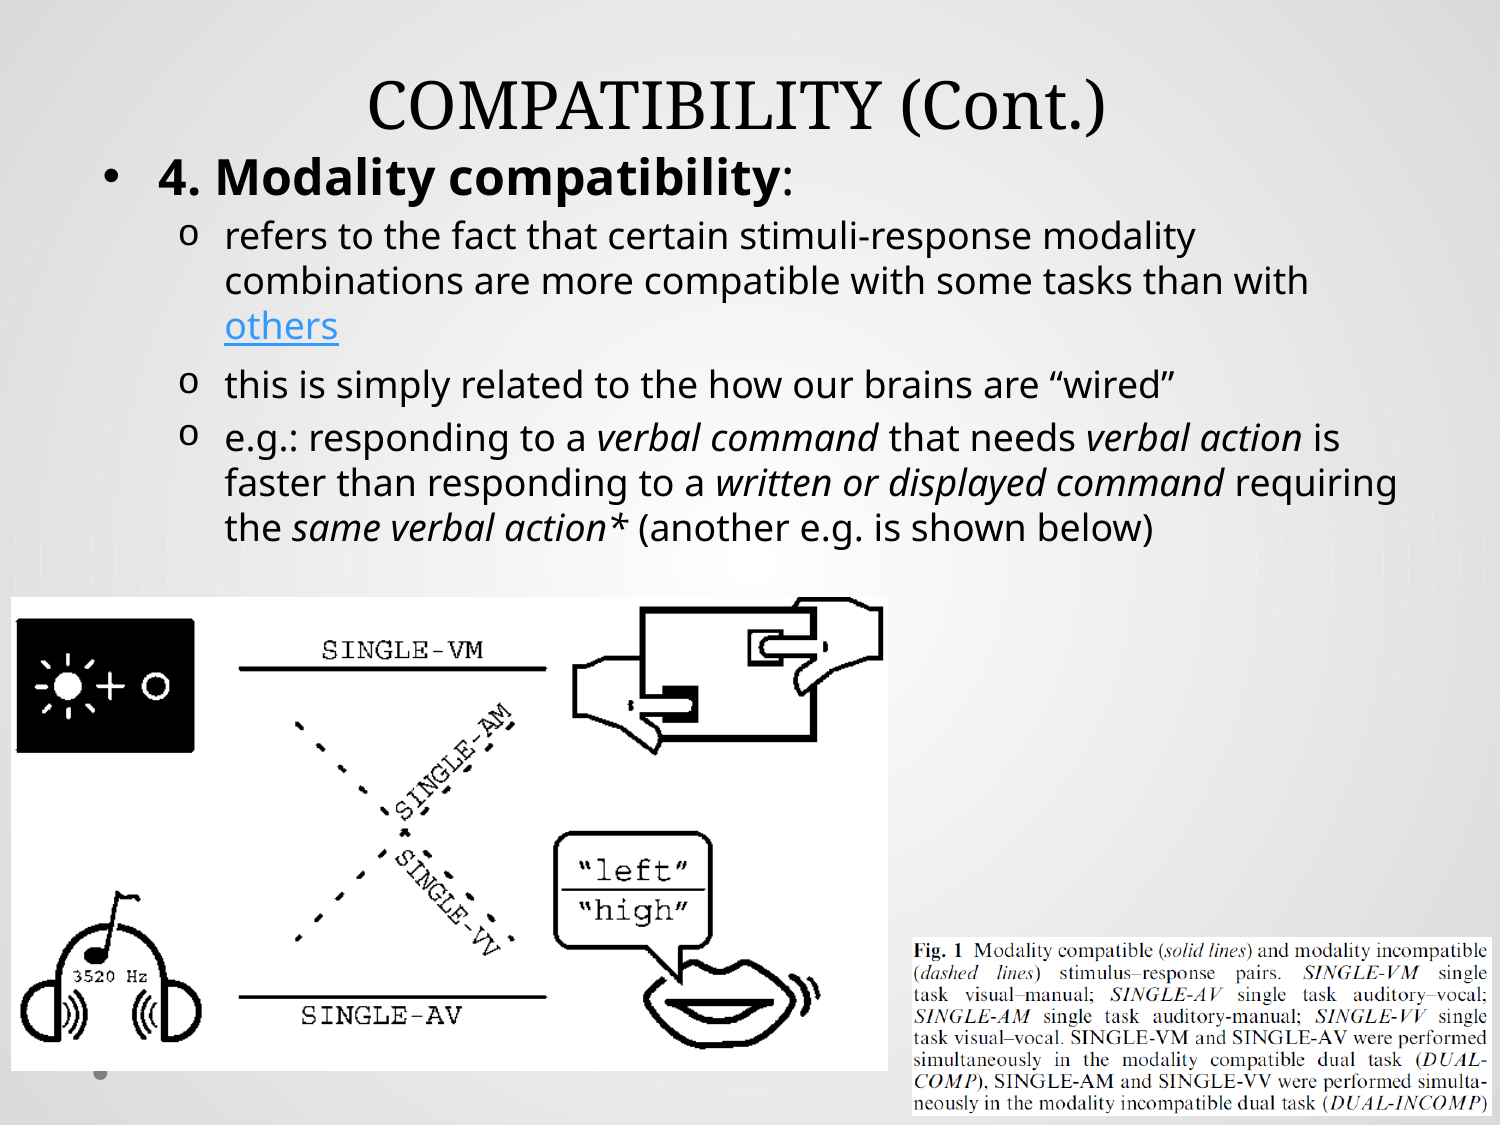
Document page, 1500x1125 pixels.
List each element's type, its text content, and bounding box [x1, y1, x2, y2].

title COMPATIBILITY (Cont.) [62, 50, 1413, 150]
picture [912, 937, 1492, 1116]
picture [11, 597, 888, 1071]
list 4. Modality compatibility: refers to the fact that certain stimuli-response modality combinations are more compatible with some tasks than with others this is simply related to the how our brains are “wired” e.g.: responding to a verbal command that needs verbal action is faster than responding to a written or displayed command requiring the same verbal action* (another e.g. is shown below) [87, 137, 1438, 1100]
